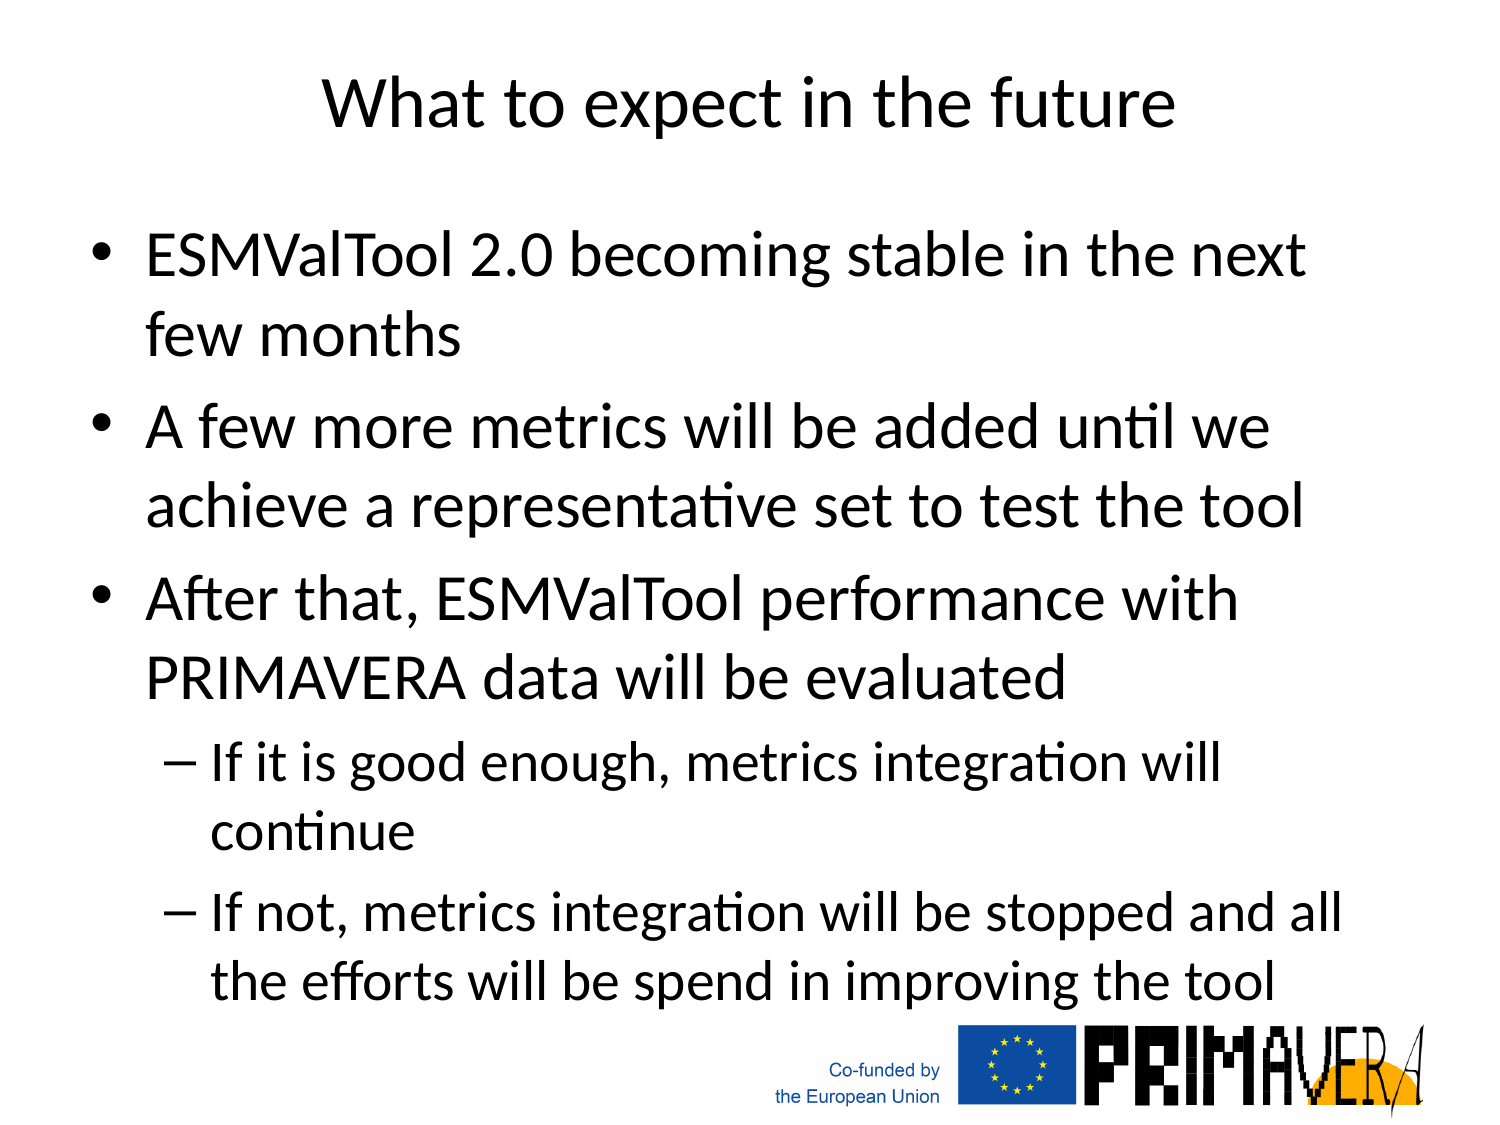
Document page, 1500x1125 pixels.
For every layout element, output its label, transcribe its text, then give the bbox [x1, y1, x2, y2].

picture [773, 1026, 1077, 1107]
list ESMValTool 2.0 becoming stable in the next few months A few more metrics will be added until we achieve a representative set to test the tool After that, ESMValTool performance with PRIMAVERA data will be evaluated If it is good enough, metrics integration will continue If not, metrics integration will be stopped and all the efforts will be spend in improving the tool [75, 203, 1425, 1026]
title What to expect in the future [75, 45, 1425, 150]
